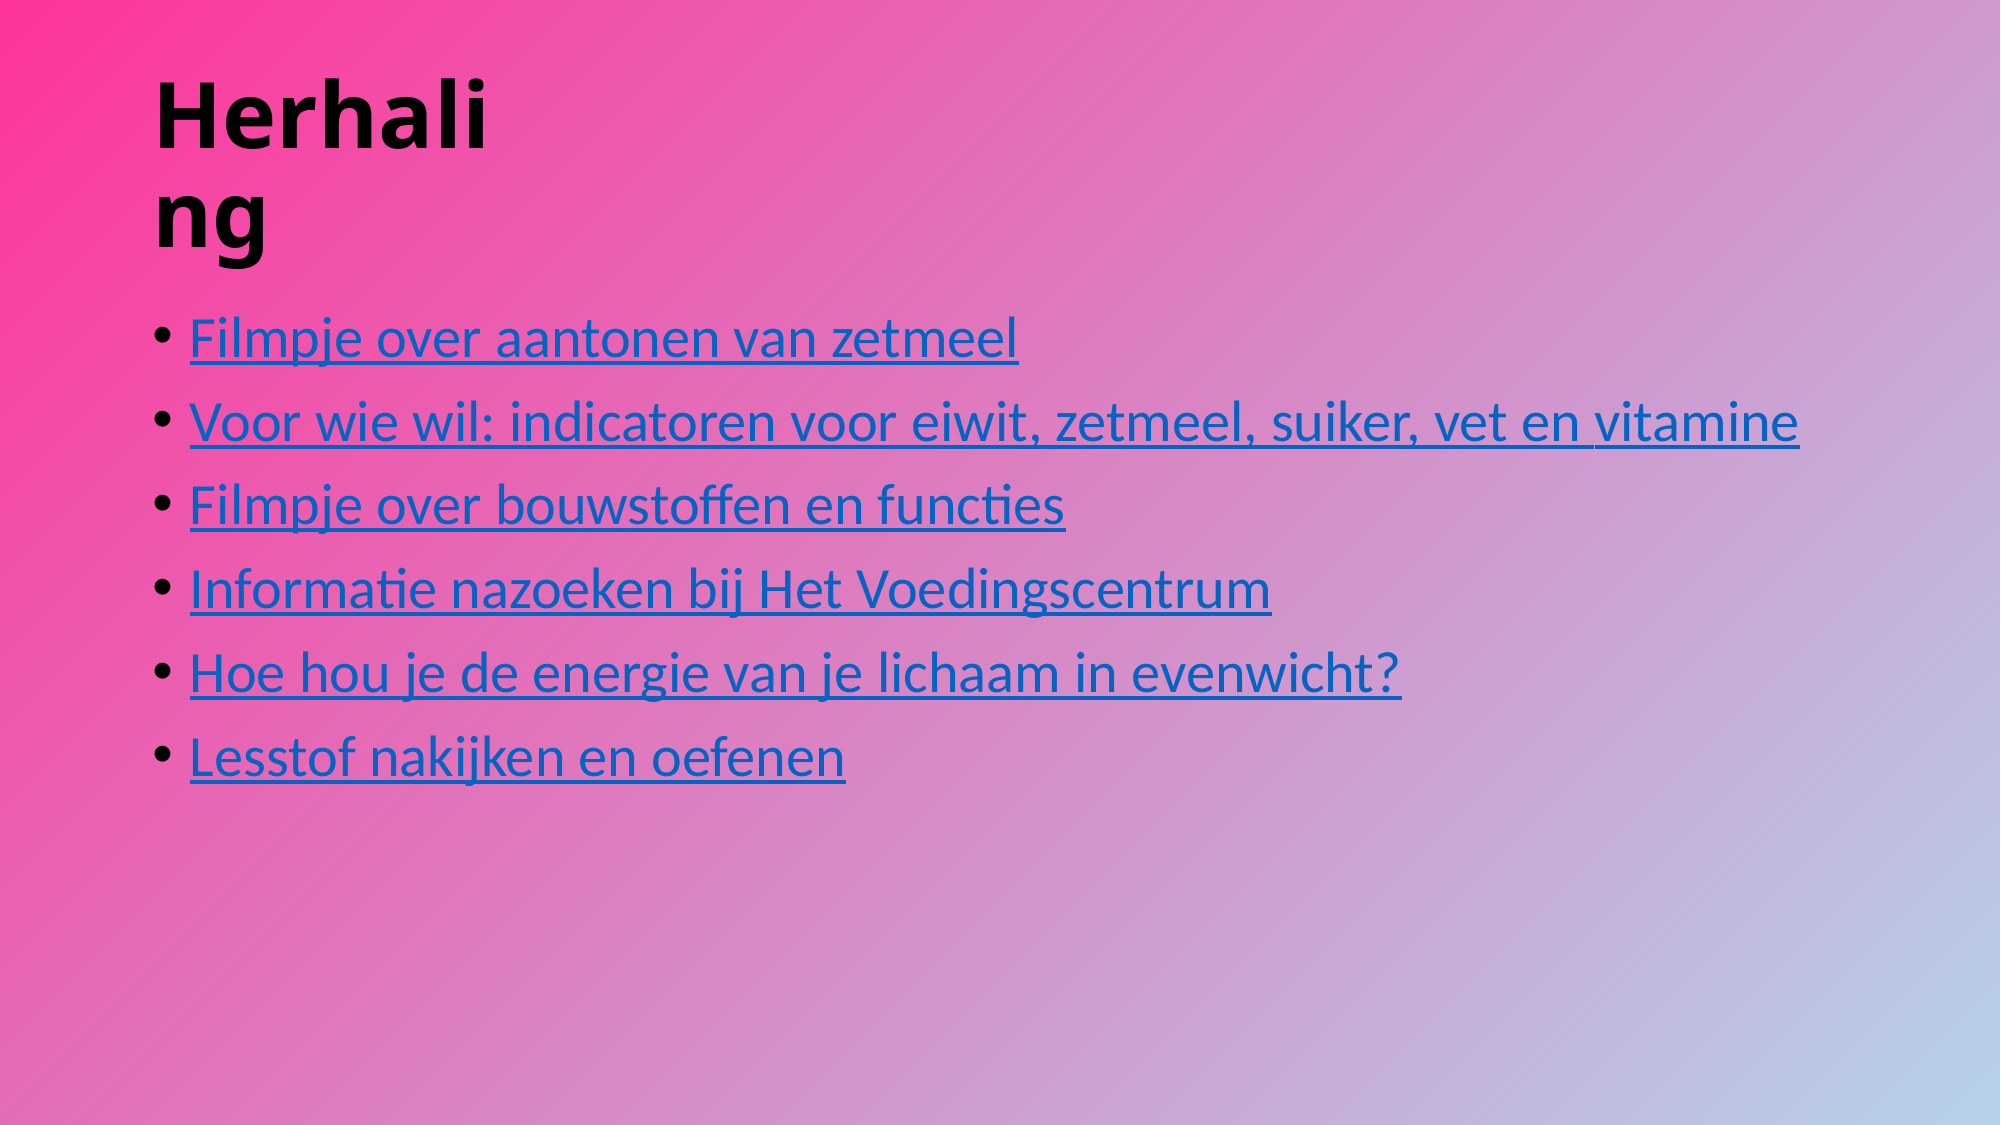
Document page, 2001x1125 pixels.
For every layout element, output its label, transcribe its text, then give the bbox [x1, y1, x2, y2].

list Filmpje over aantonen van zetmeel Voor wie wil: indicatoren voor eiwit, zetmeel, suiker, vet en vitamine Filmpje over bouwstoffen en functies Informatie nazoeken bij Het Voedingscentrum Hoe hou je de energie van je lichaam in evenwicht? Lesstof nakijken en oefenen [137, 299, 1863, 1014]
title Herhaling [137, 59, 548, 278]
